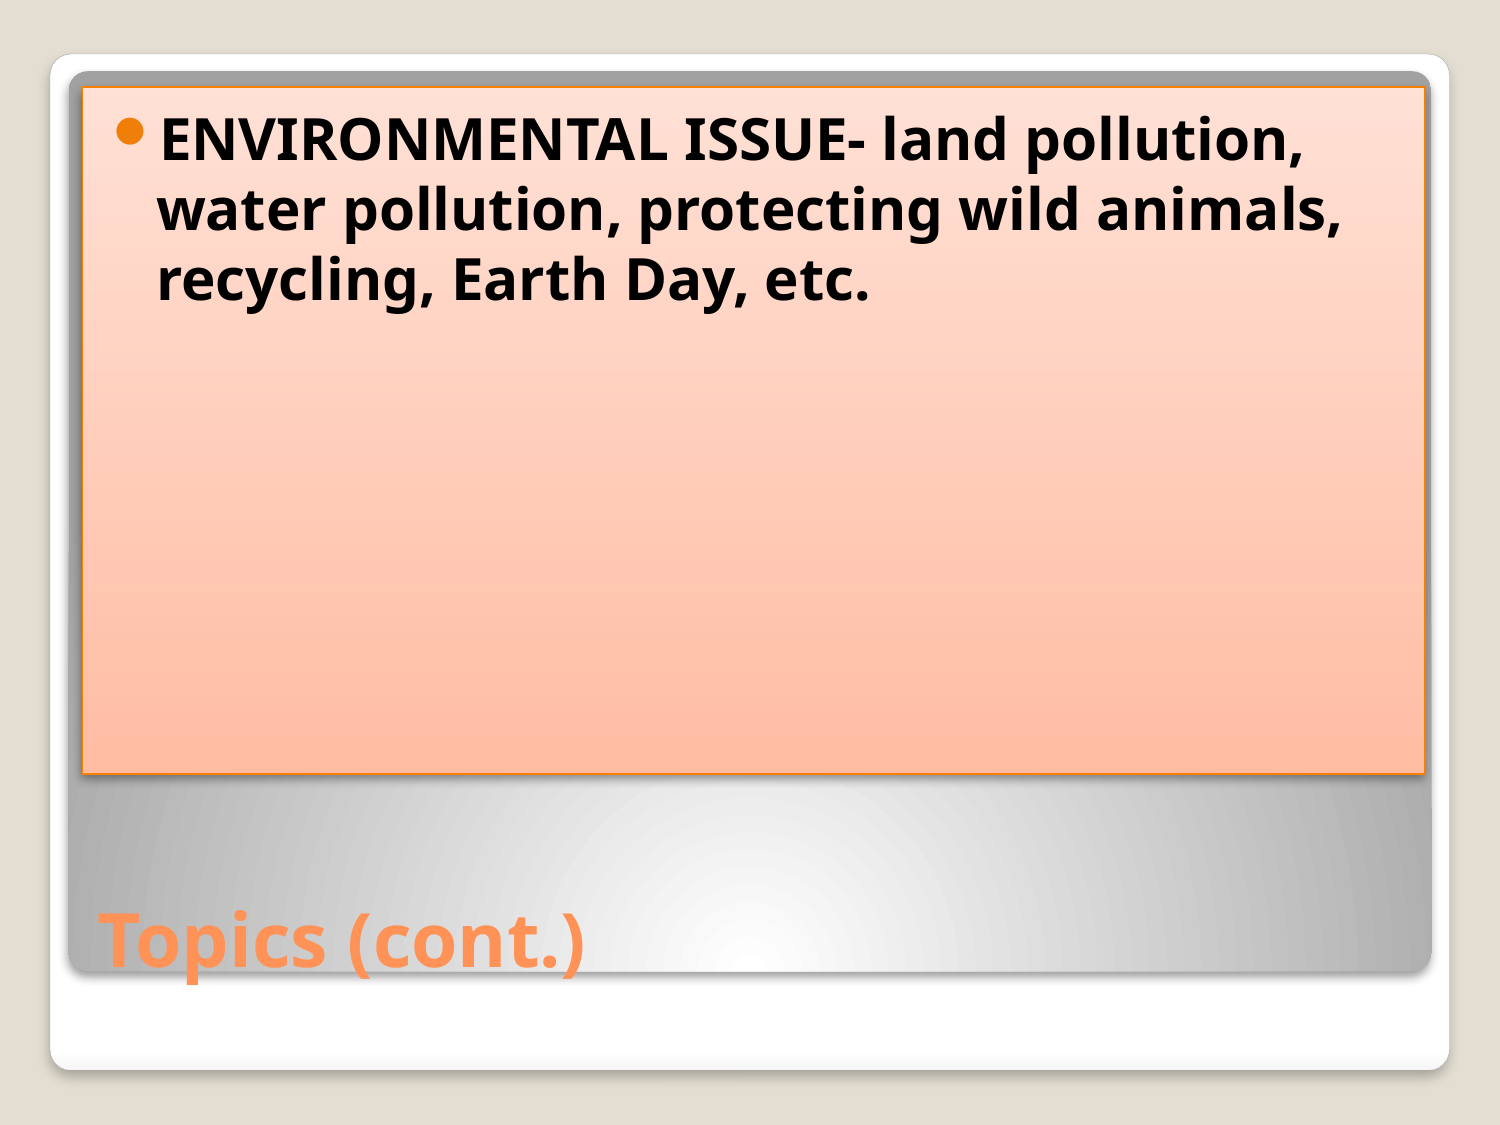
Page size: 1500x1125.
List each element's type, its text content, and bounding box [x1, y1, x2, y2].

list Environmental Issue- land pollution, water pollution, protecting wild animals, recycling, Earth Day, etc. [82, 86, 1426, 775]
title Topics (cont.) [82, 817, 1425, 990]
